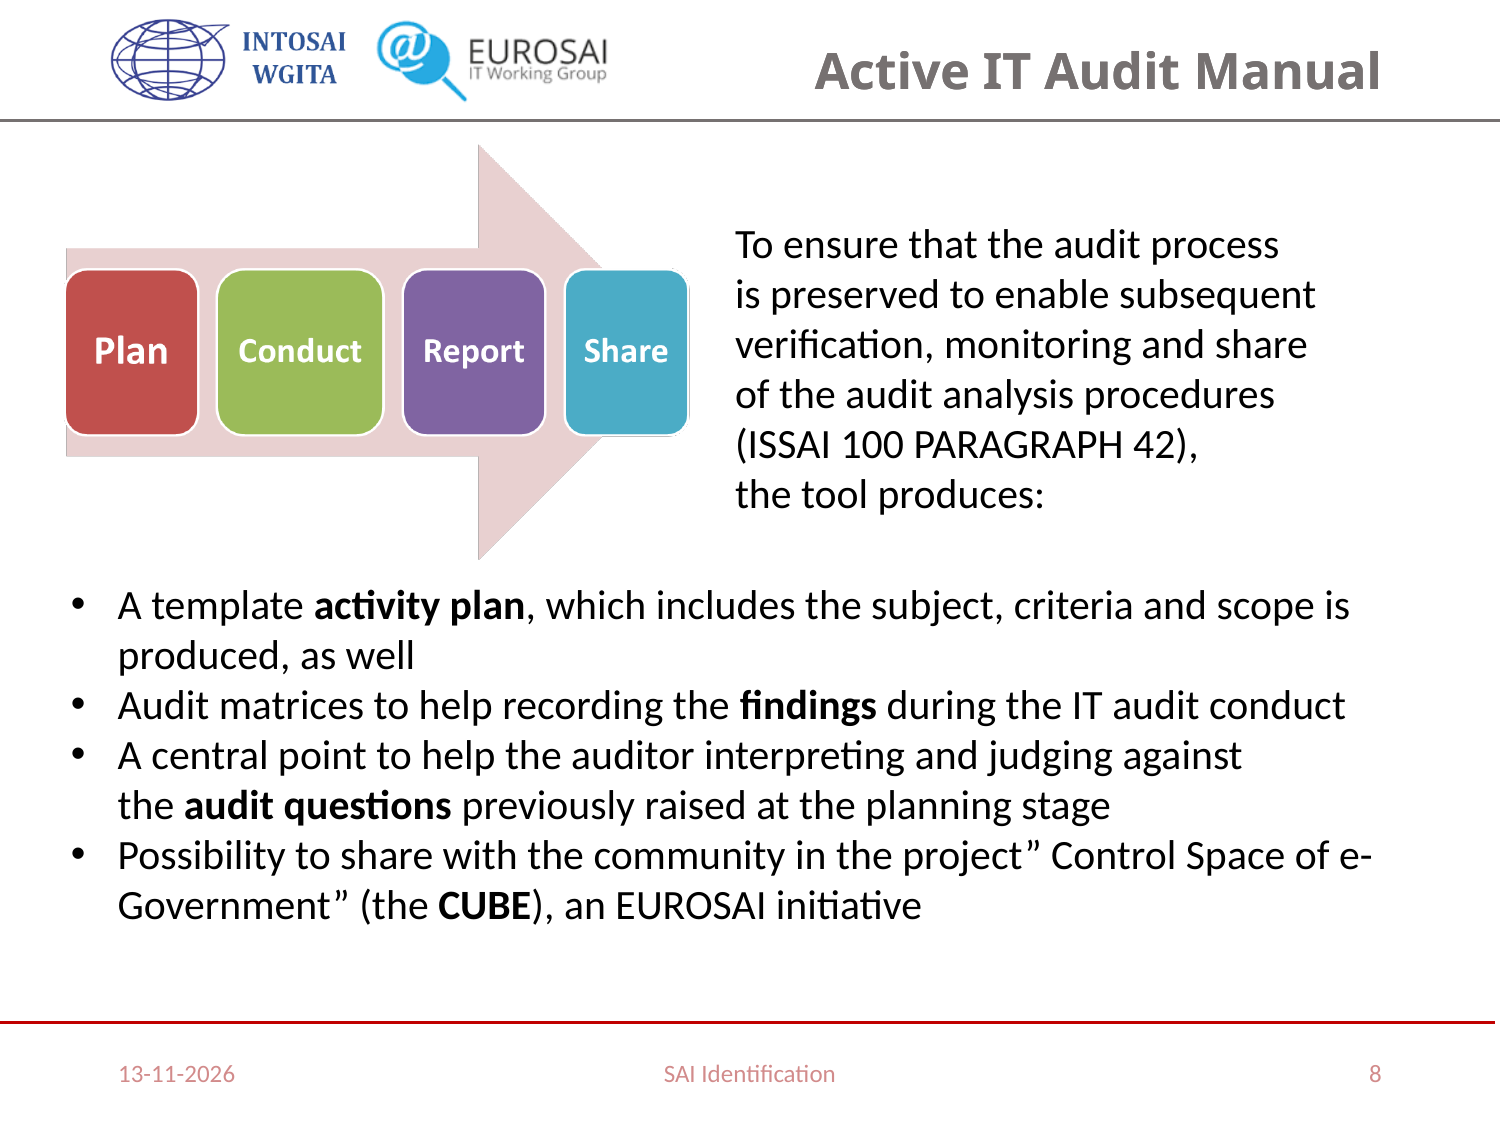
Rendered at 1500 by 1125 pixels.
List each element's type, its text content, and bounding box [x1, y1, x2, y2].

footer SAI Identification [496, 1042, 1004, 1103]
picture [375, 18, 619, 105]
picture [63, 144, 691, 560]
text_box A template activity plan, which includes the subject, criteria and scope is produced, as well Audit matrices to help recording the findings during the IT audit conduct A central point to help the auditor interpreting and judging against the audit questions previously raised at the planning stage Possibility to share with the community in the project” Control Space of e-Government” (the CUBE), an EUROSAI initiative [56, 570, 1444, 936]
text_box To ensure that the audit process is preserved to enable subsequent verification, monitoring and share of the audit analysis procedures (ISSAI 100 PARAGRAPH 42), the tool produces: [720, 209, 1356, 525]
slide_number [103, 1042, 441, 1103]
slide_number 8 [1059, 1042, 1397, 1103]
picture [103, 13, 363, 106]
